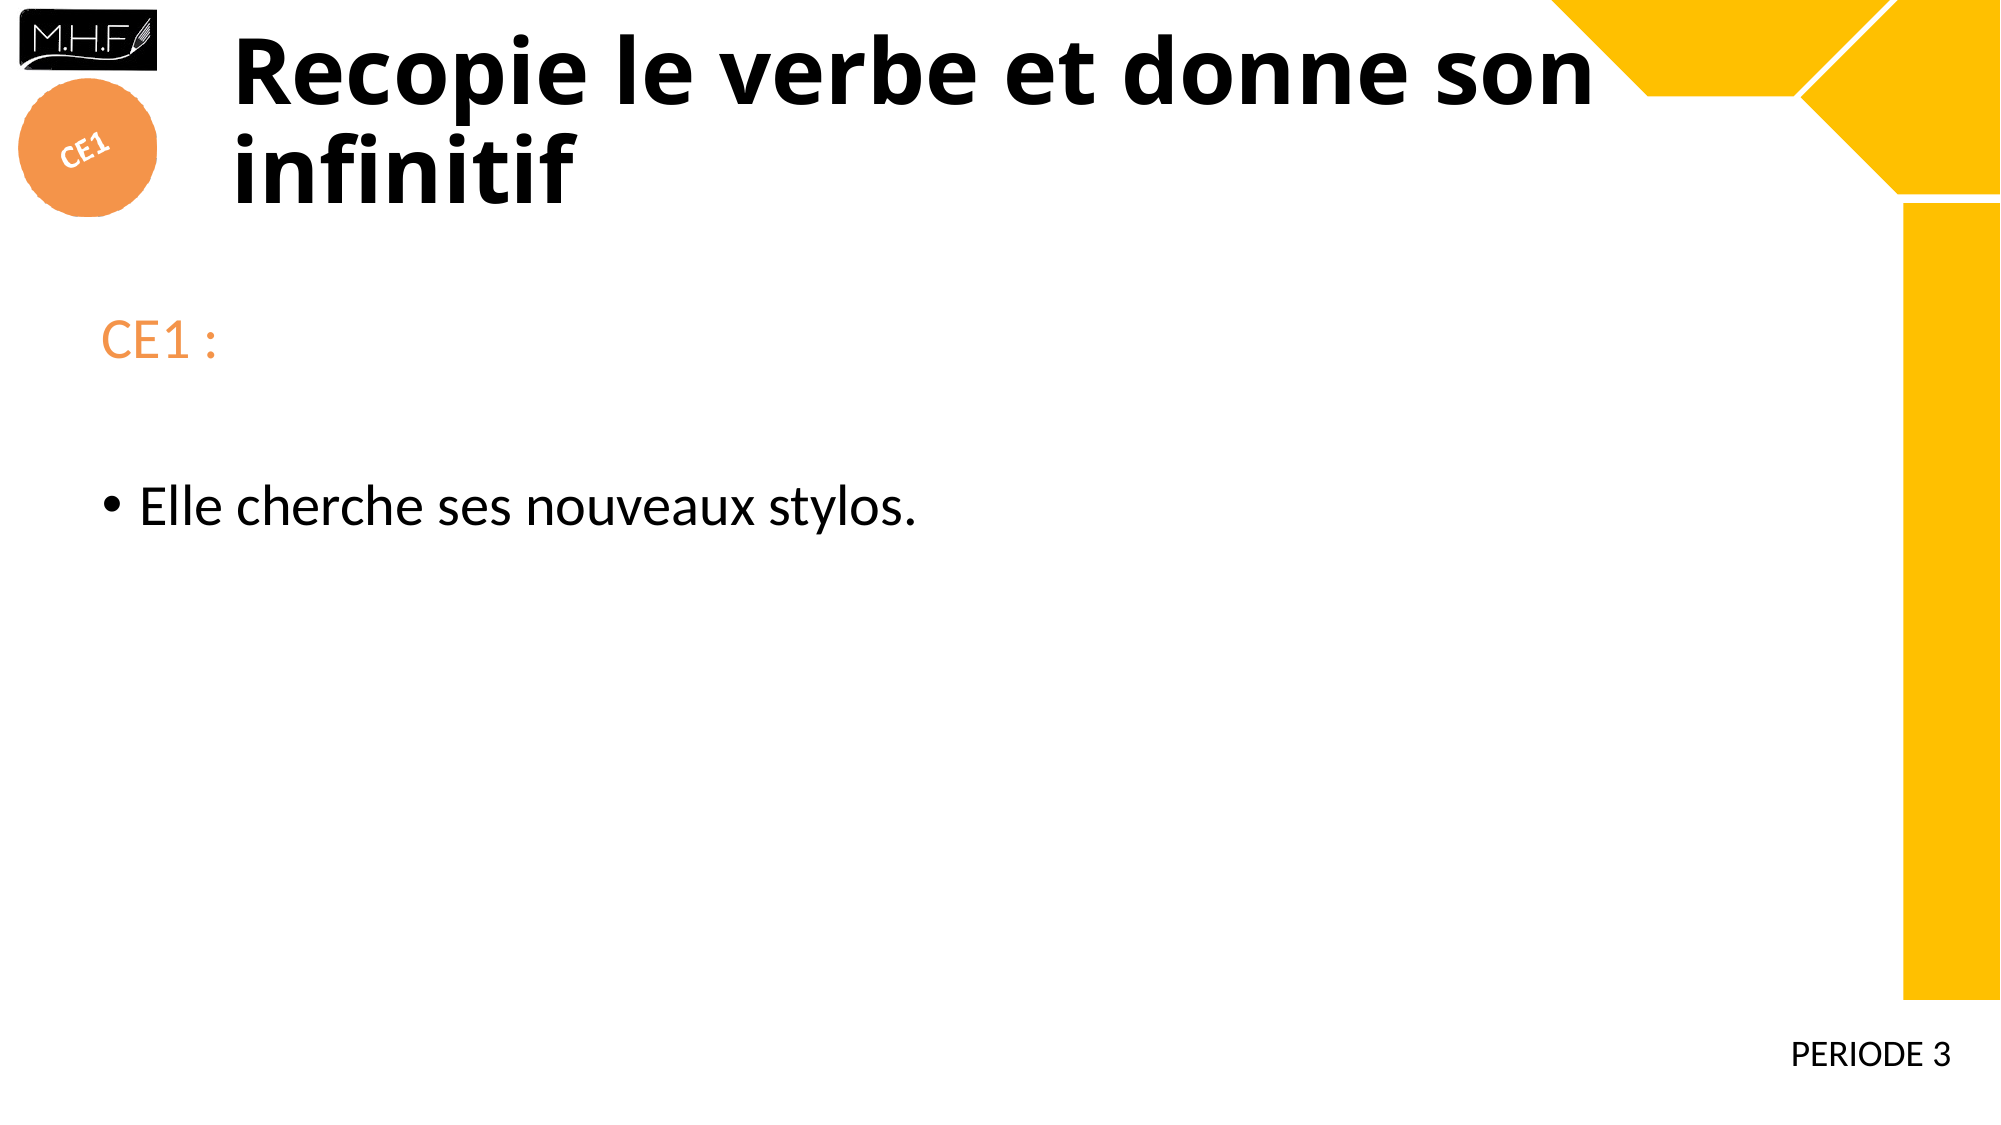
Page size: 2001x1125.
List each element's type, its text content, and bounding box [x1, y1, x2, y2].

title Recopie le verbe et donne son infinitif [216, 15, 1763, 233]
text_box [1549, 0, 1892, 98]
text_box [1902, 202, 2000, 1001]
list CE1 : Elle cherche ses nouveaux stylos. [86, 300, 1208, 1015]
picture [18, 78, 157, 218]
text_box PERIODE 3 [1362, 1021, 1967, 1125]
text_box [1799, 0, 2000, 196]
picture [16, 7, 157, 74]
